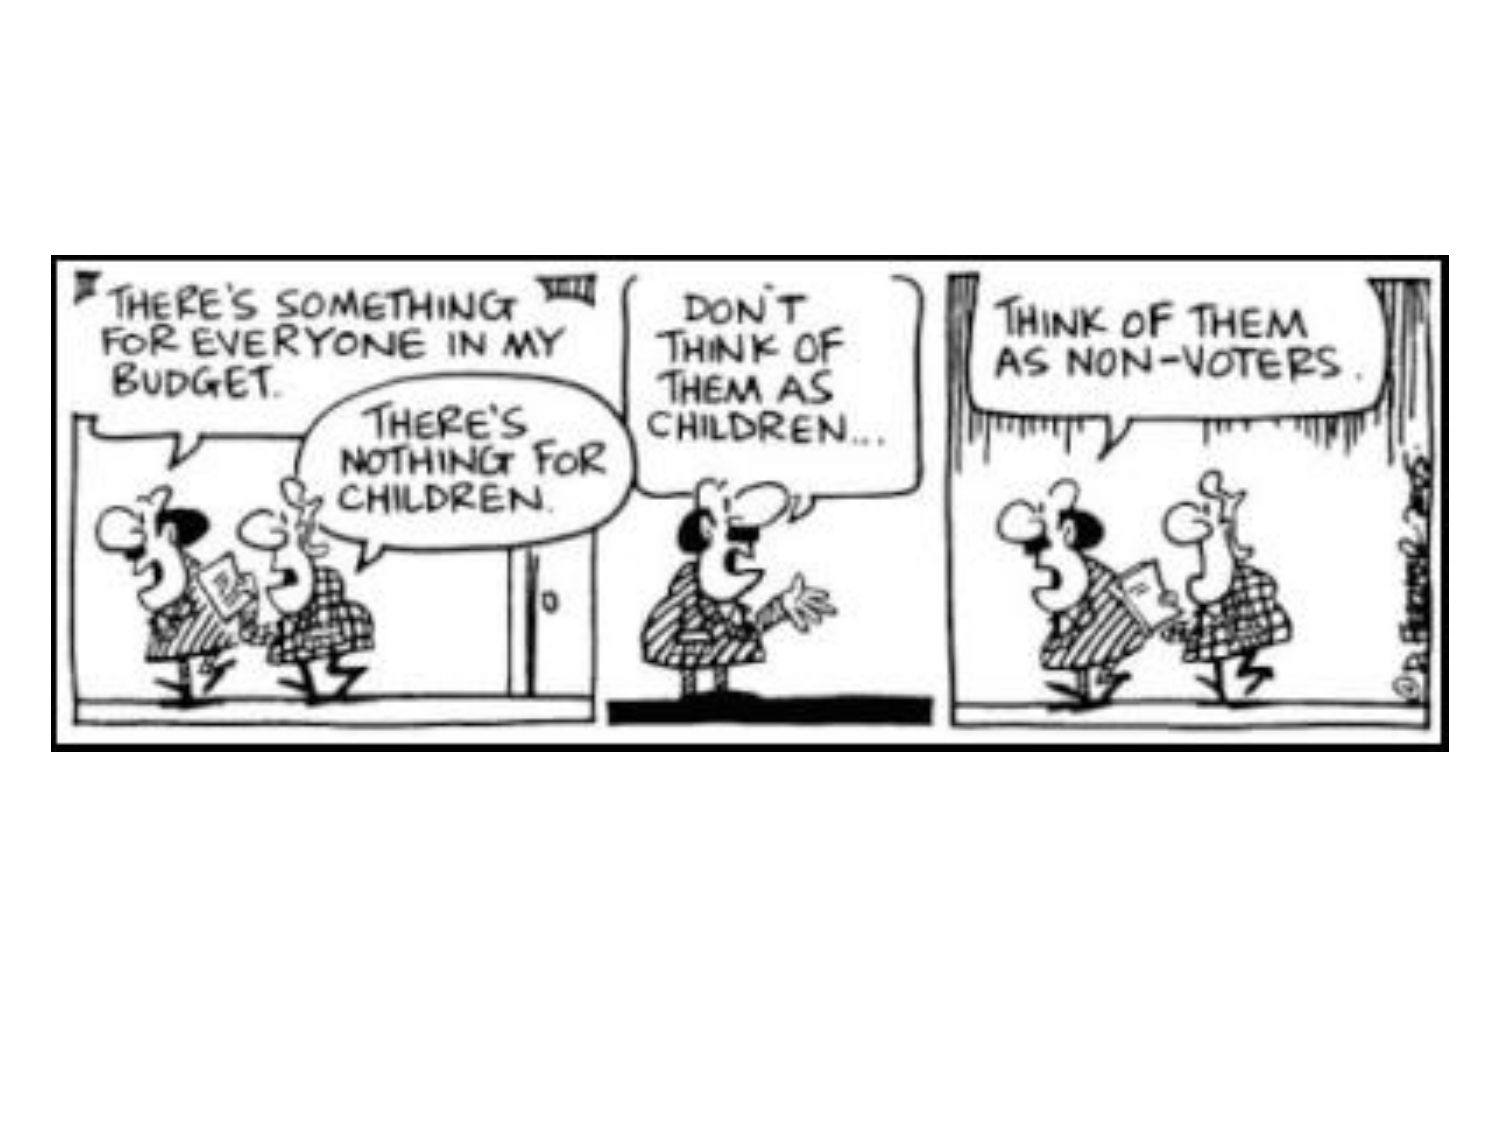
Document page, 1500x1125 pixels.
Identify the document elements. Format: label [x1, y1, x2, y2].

picture [50, 255, 1450, 752]
